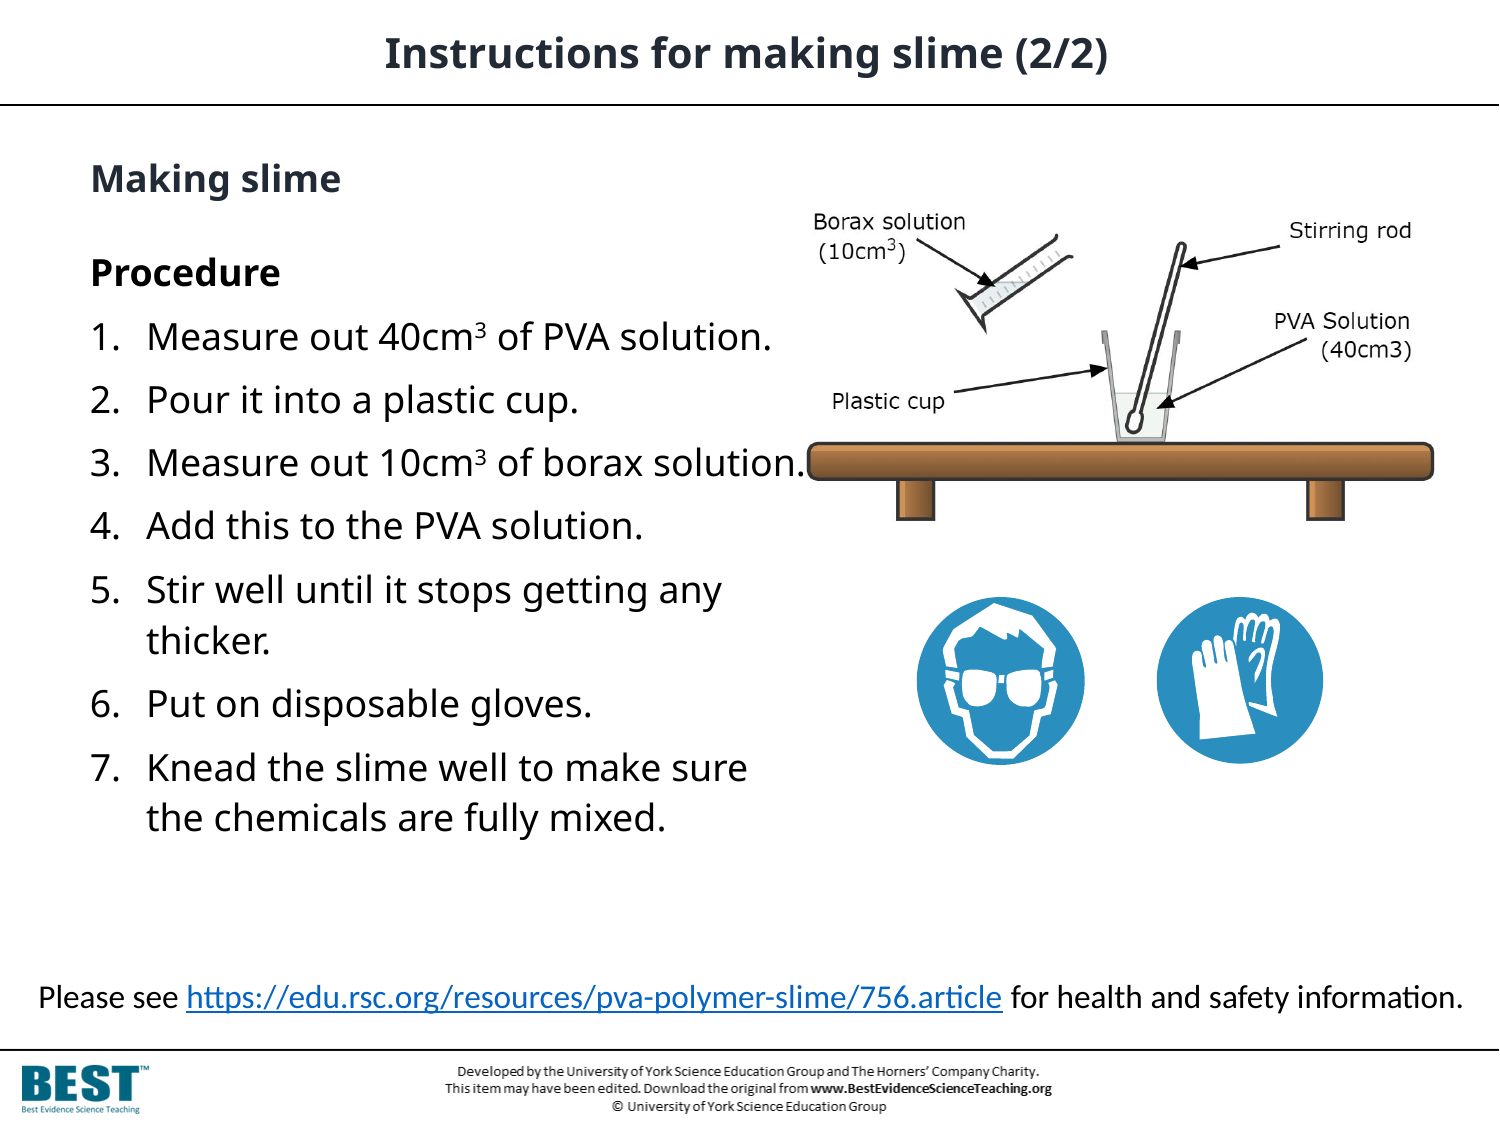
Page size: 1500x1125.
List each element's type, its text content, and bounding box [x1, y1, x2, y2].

text_box Instructions for making slime (2/2) [23, 4, 1471, 99]
picture [0, 104, 1500, 1125]
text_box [916, 596, 1324, 765]
